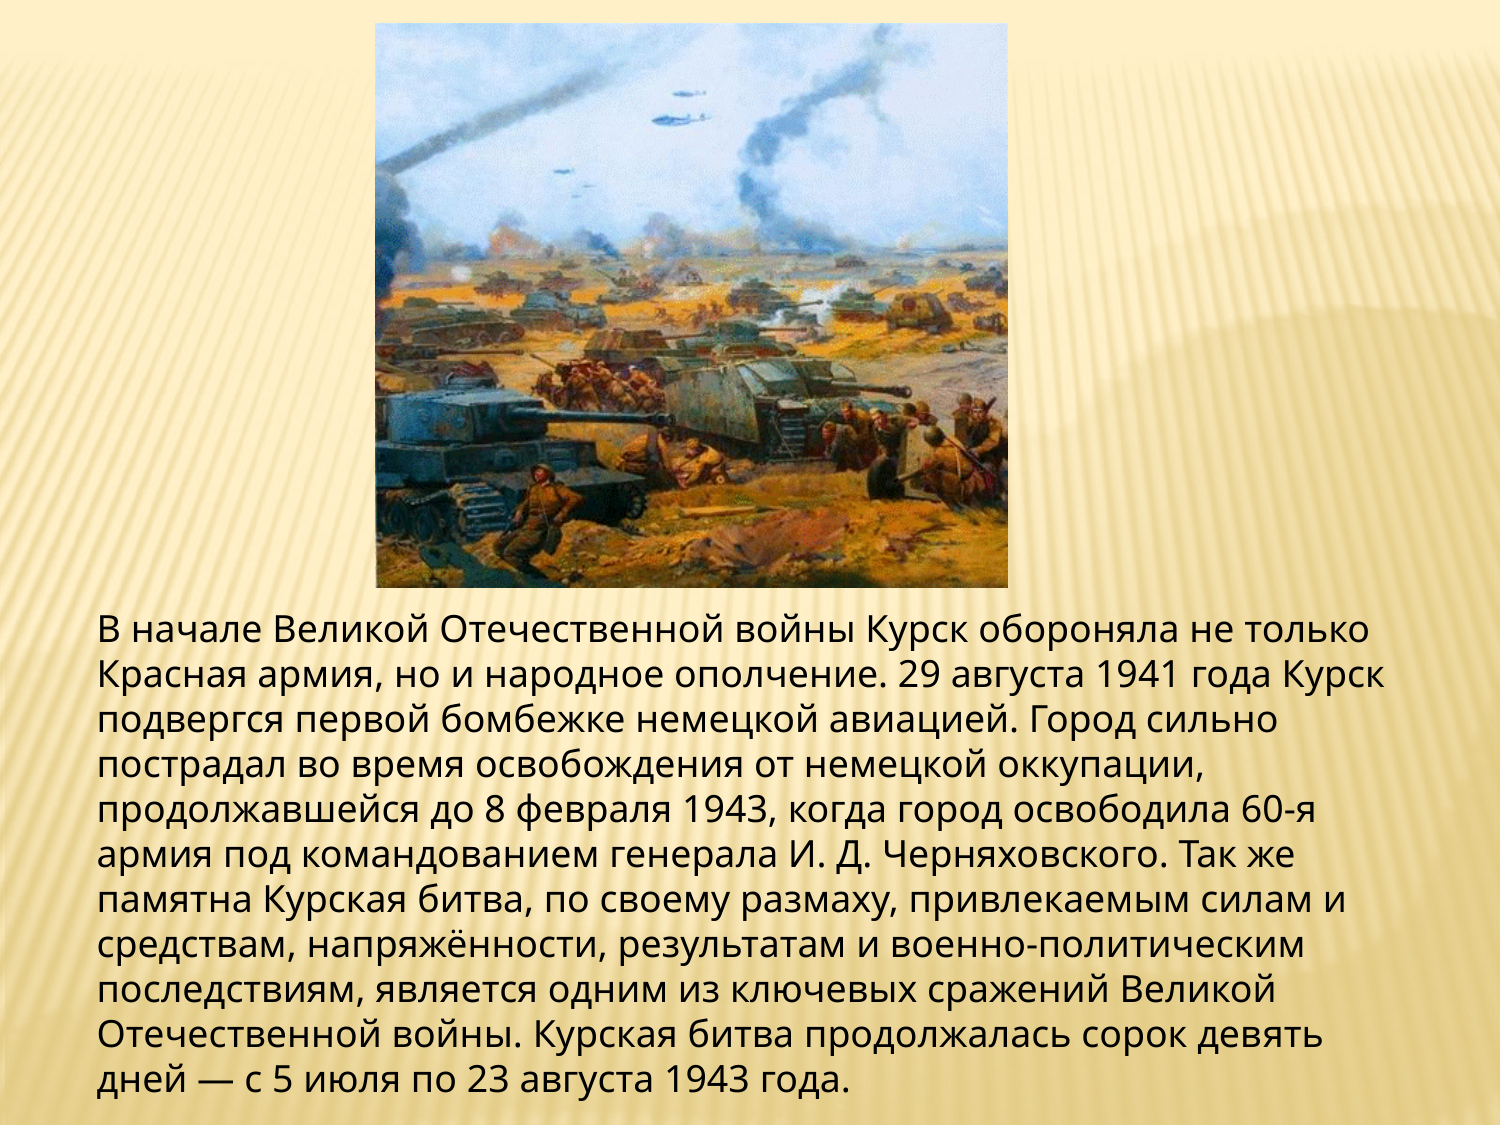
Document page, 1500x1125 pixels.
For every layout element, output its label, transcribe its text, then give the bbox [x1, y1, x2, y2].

picture [374, 23, 1009, 588]
text_box В начале Великой Отечественной войны Курск обороняла не только Красная армия, но и народное ополчение. 29 августа 1941 года Курск подвергся первой бомбежке немецкой авиацией. Город сильно пострадал во время освобождения от немецкой оккупации, продолжавшейся до 8 февраля 1943, когда город освободила 60-я армия под командованием генерала И. Д. Черняховского. Так же памятна Курская битва, по своему размаху, привлекаемым силам и средствам, напряжённости, результатам и военно-политическим последствиям, является одним из ключевых сражений Великой Отечественной войны. Курская битва продолжалась сорок девять дней — с 5 июля по 23 августа 1943 года. [81, 597, 1418, 1108]
